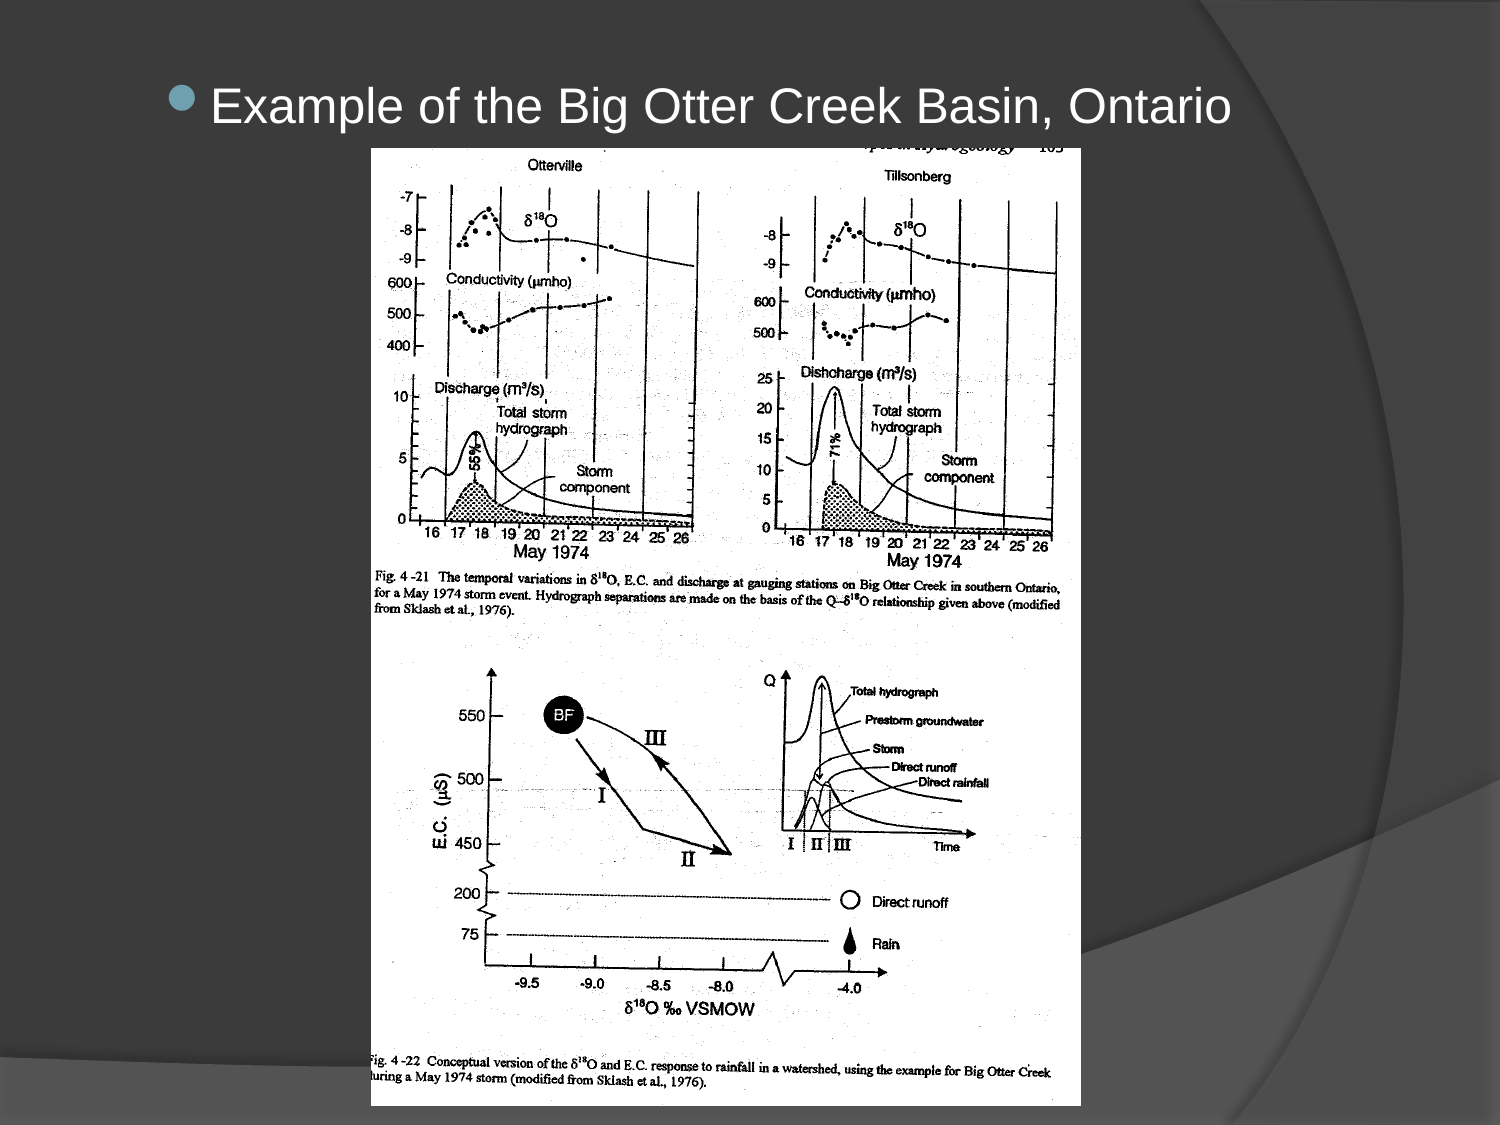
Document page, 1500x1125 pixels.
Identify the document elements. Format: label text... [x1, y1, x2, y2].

picture [371, 148, 1081, 1106]
list Example of the Big Otter Creek Basin, Ontario [76, 66, 1425, 809]
